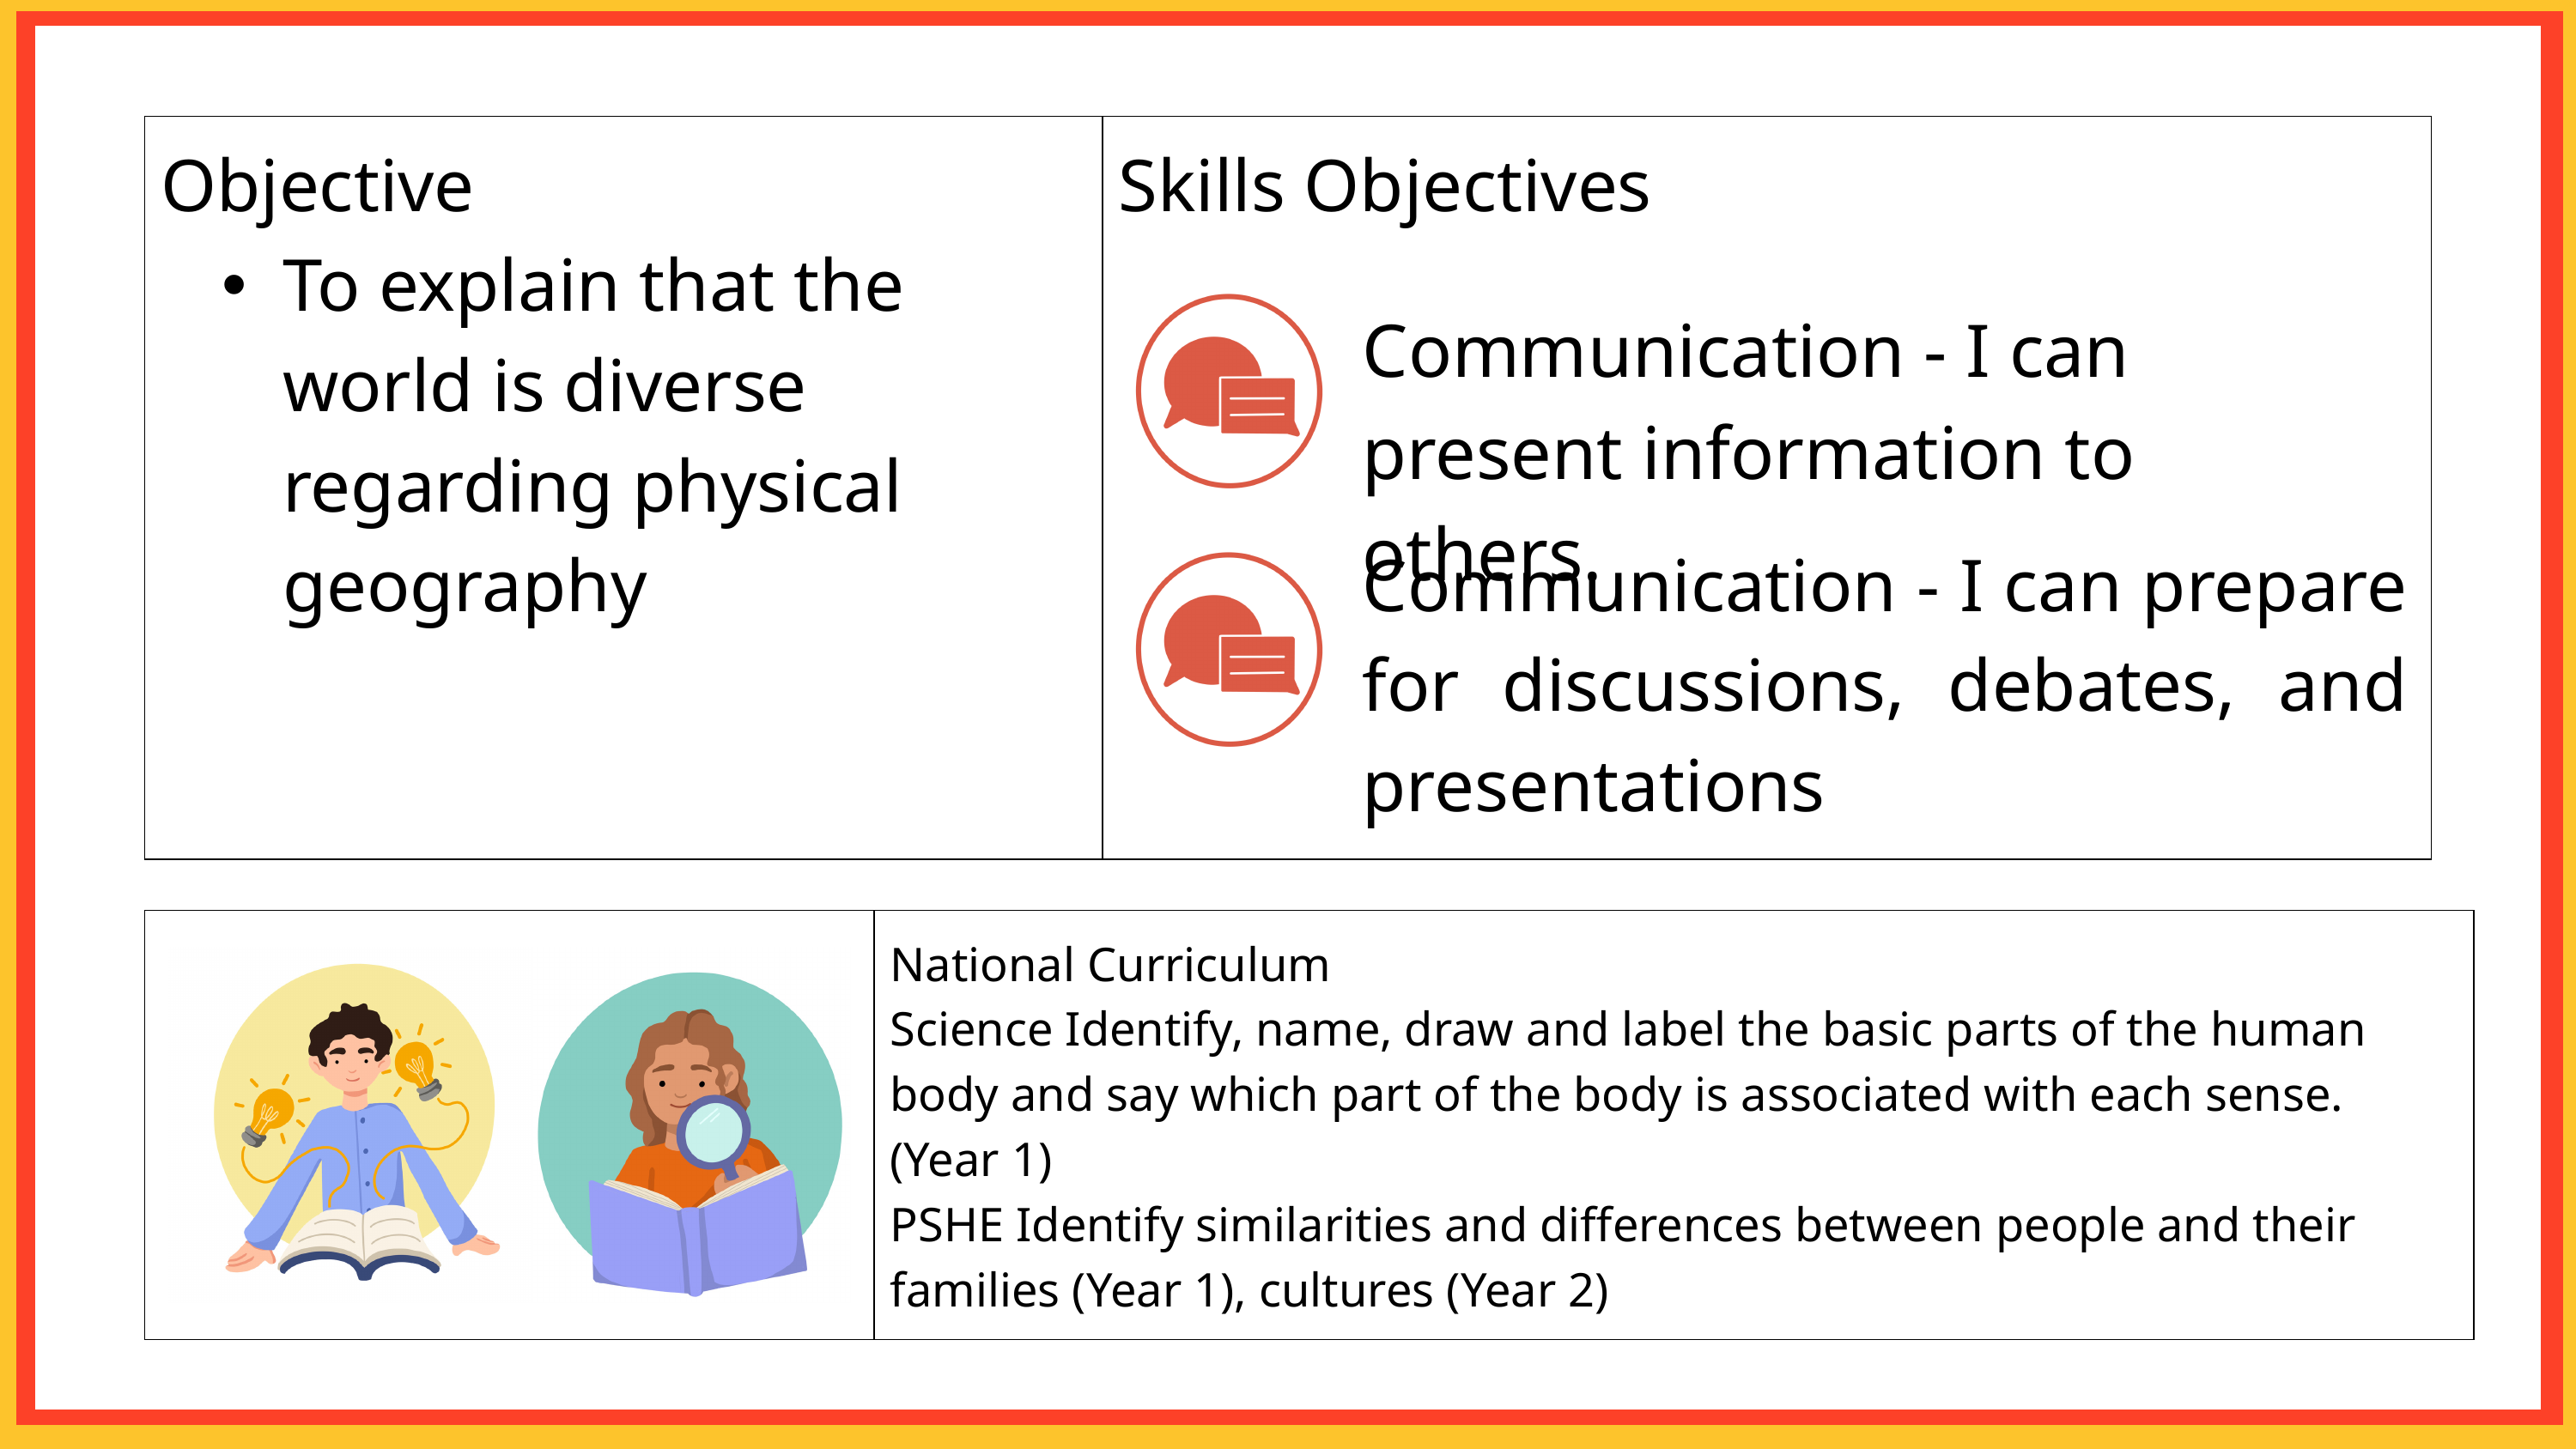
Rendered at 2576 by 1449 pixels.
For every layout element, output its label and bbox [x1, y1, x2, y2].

text_box [34, 26, 2541, 1410]
text_box [15, 10, 2564, 1426]
